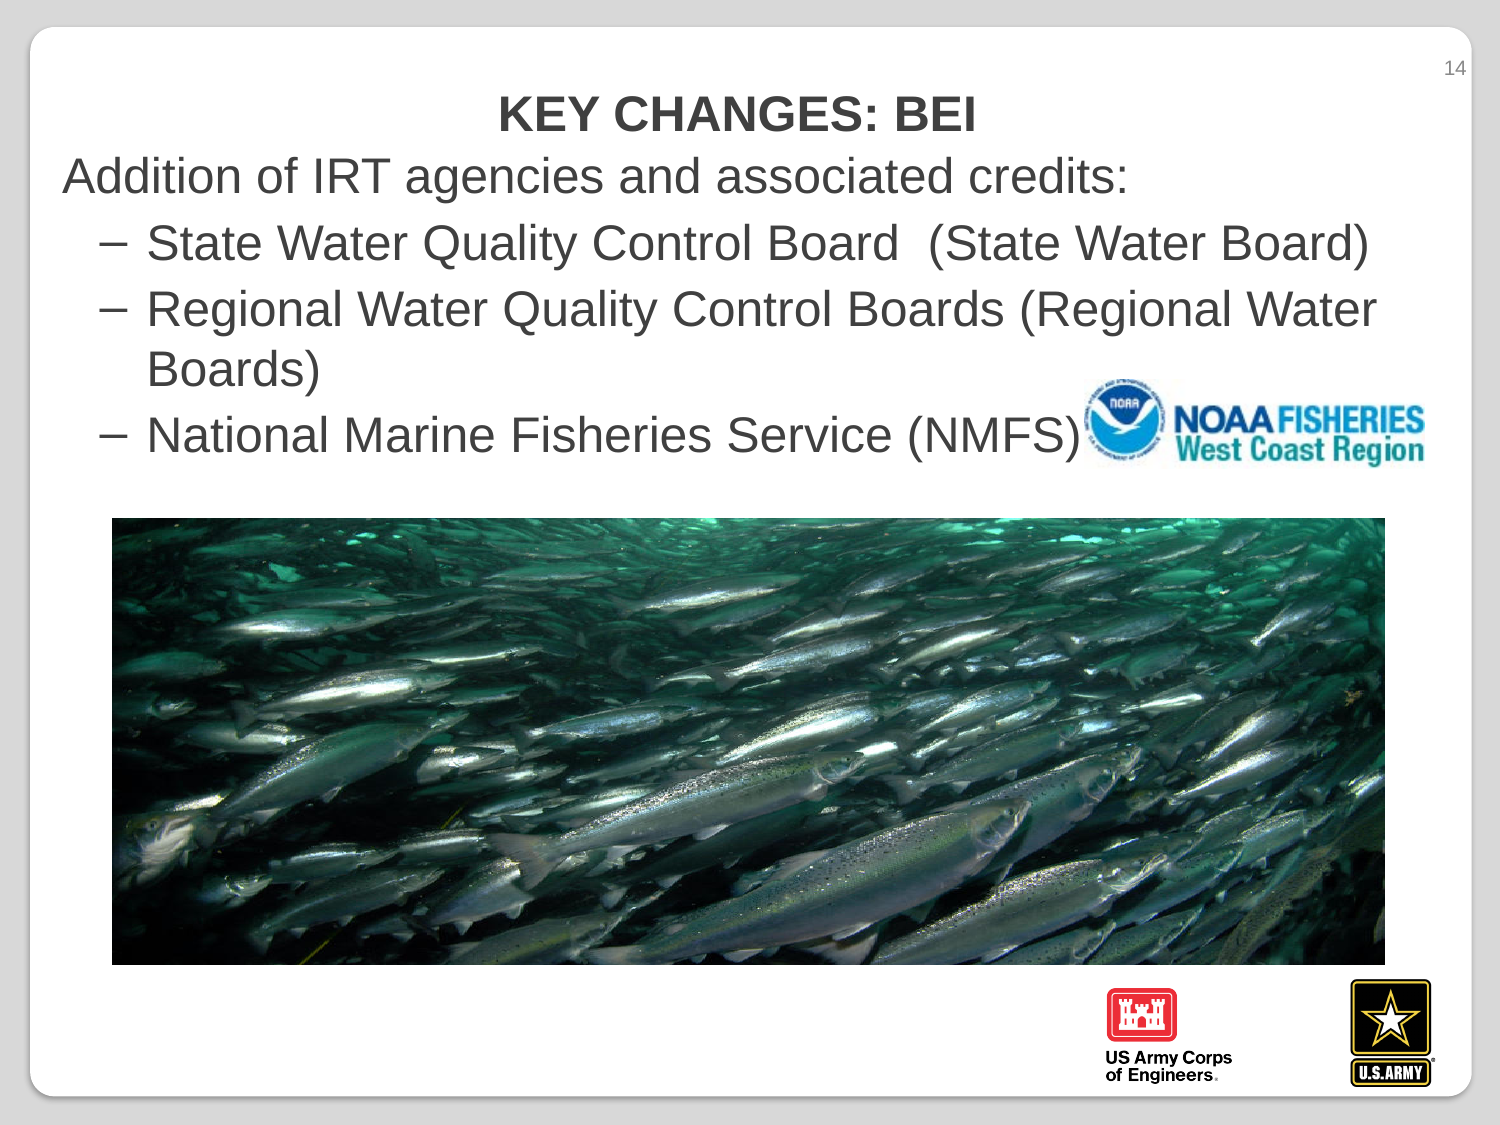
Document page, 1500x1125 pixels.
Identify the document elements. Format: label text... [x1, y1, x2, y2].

title Key Changes: BEI [49, 44, 1426, 136]
picture [1106, 988, 1232, 1084]
list Addition of IRT agencies and associated credits: State Water Quality Control Board (State Water Board) Regional Water Quality Control Boards (Regional Water Boards) National Marine Fisheries Service (NMFS) [46, 136, 1456, 965]
slide_number 14 [1362, 37, 1482, 98]
picture [1084, 379, 1426, 469]
picture [112, 518, 1482, 1113]
